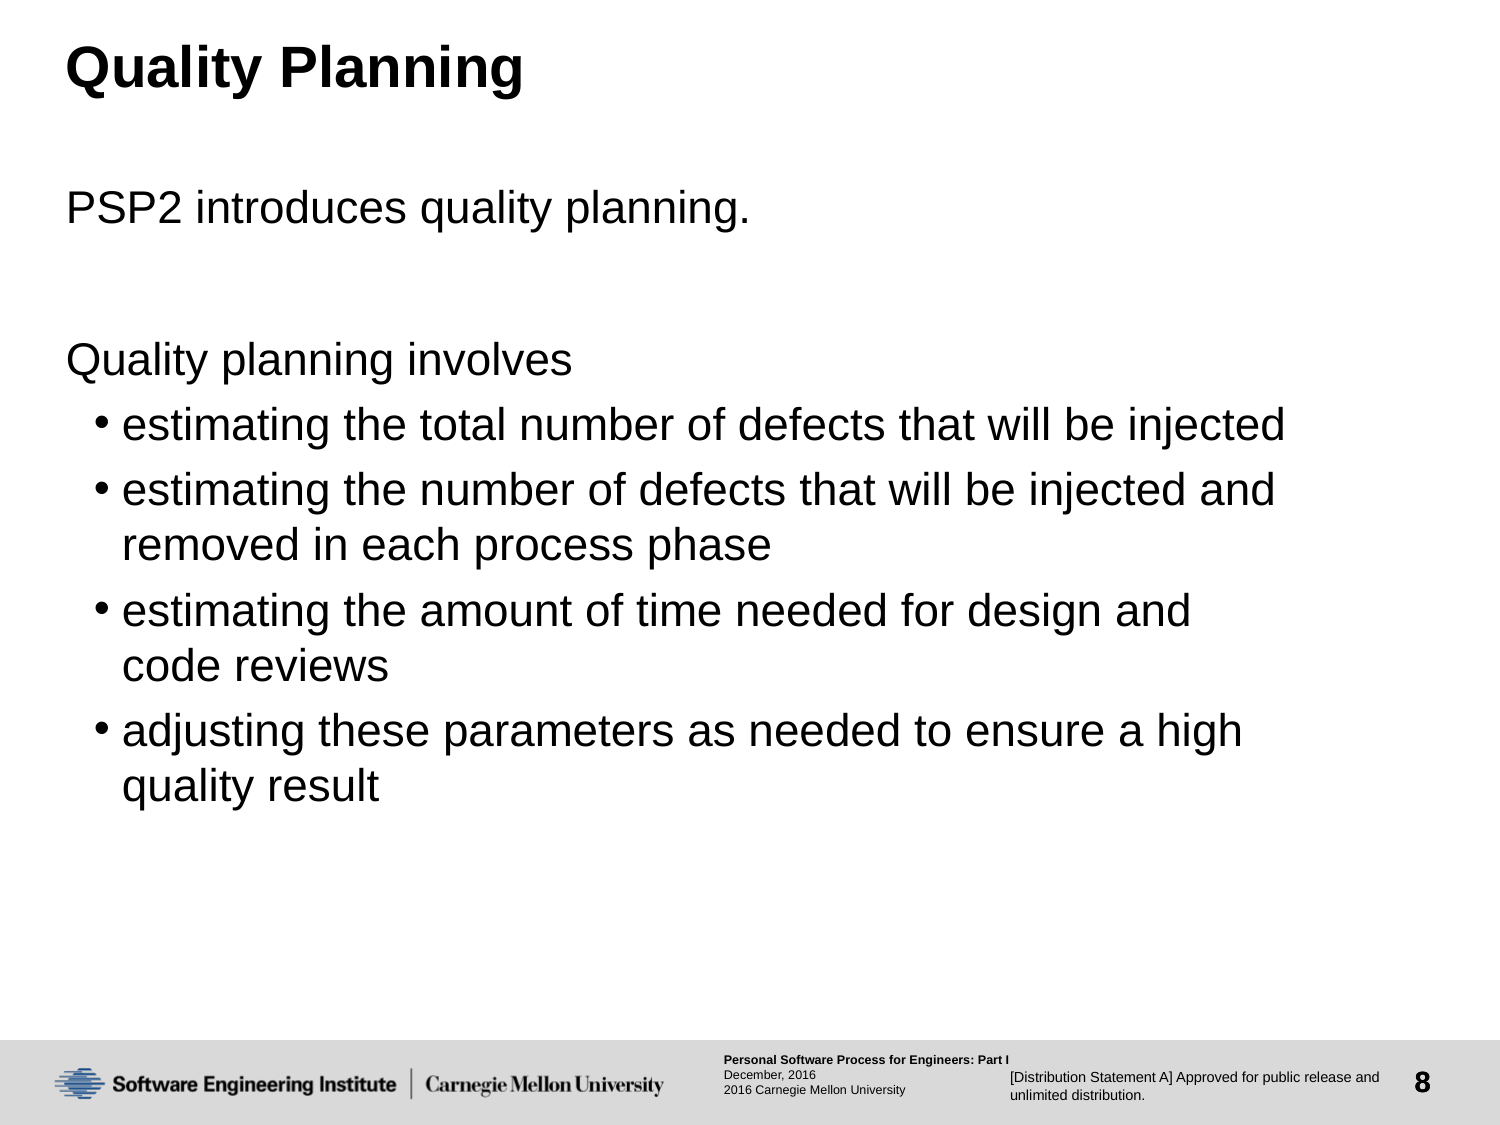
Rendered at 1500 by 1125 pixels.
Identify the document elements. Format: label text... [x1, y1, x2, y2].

picture [46, 1061, 673, 1104]
title Quality Planning [65, 37, 1313, 148]
list PSP2 introduces quality planning. Quality planning involves estimating the total number of defects that will be injected estimating the number of defects that will be injected and removed in each process phase estimating the amount of time needed for design and code reviews adjusting these parameters as needed to ensure a high quality result [65, 177, 1431, 1000]
